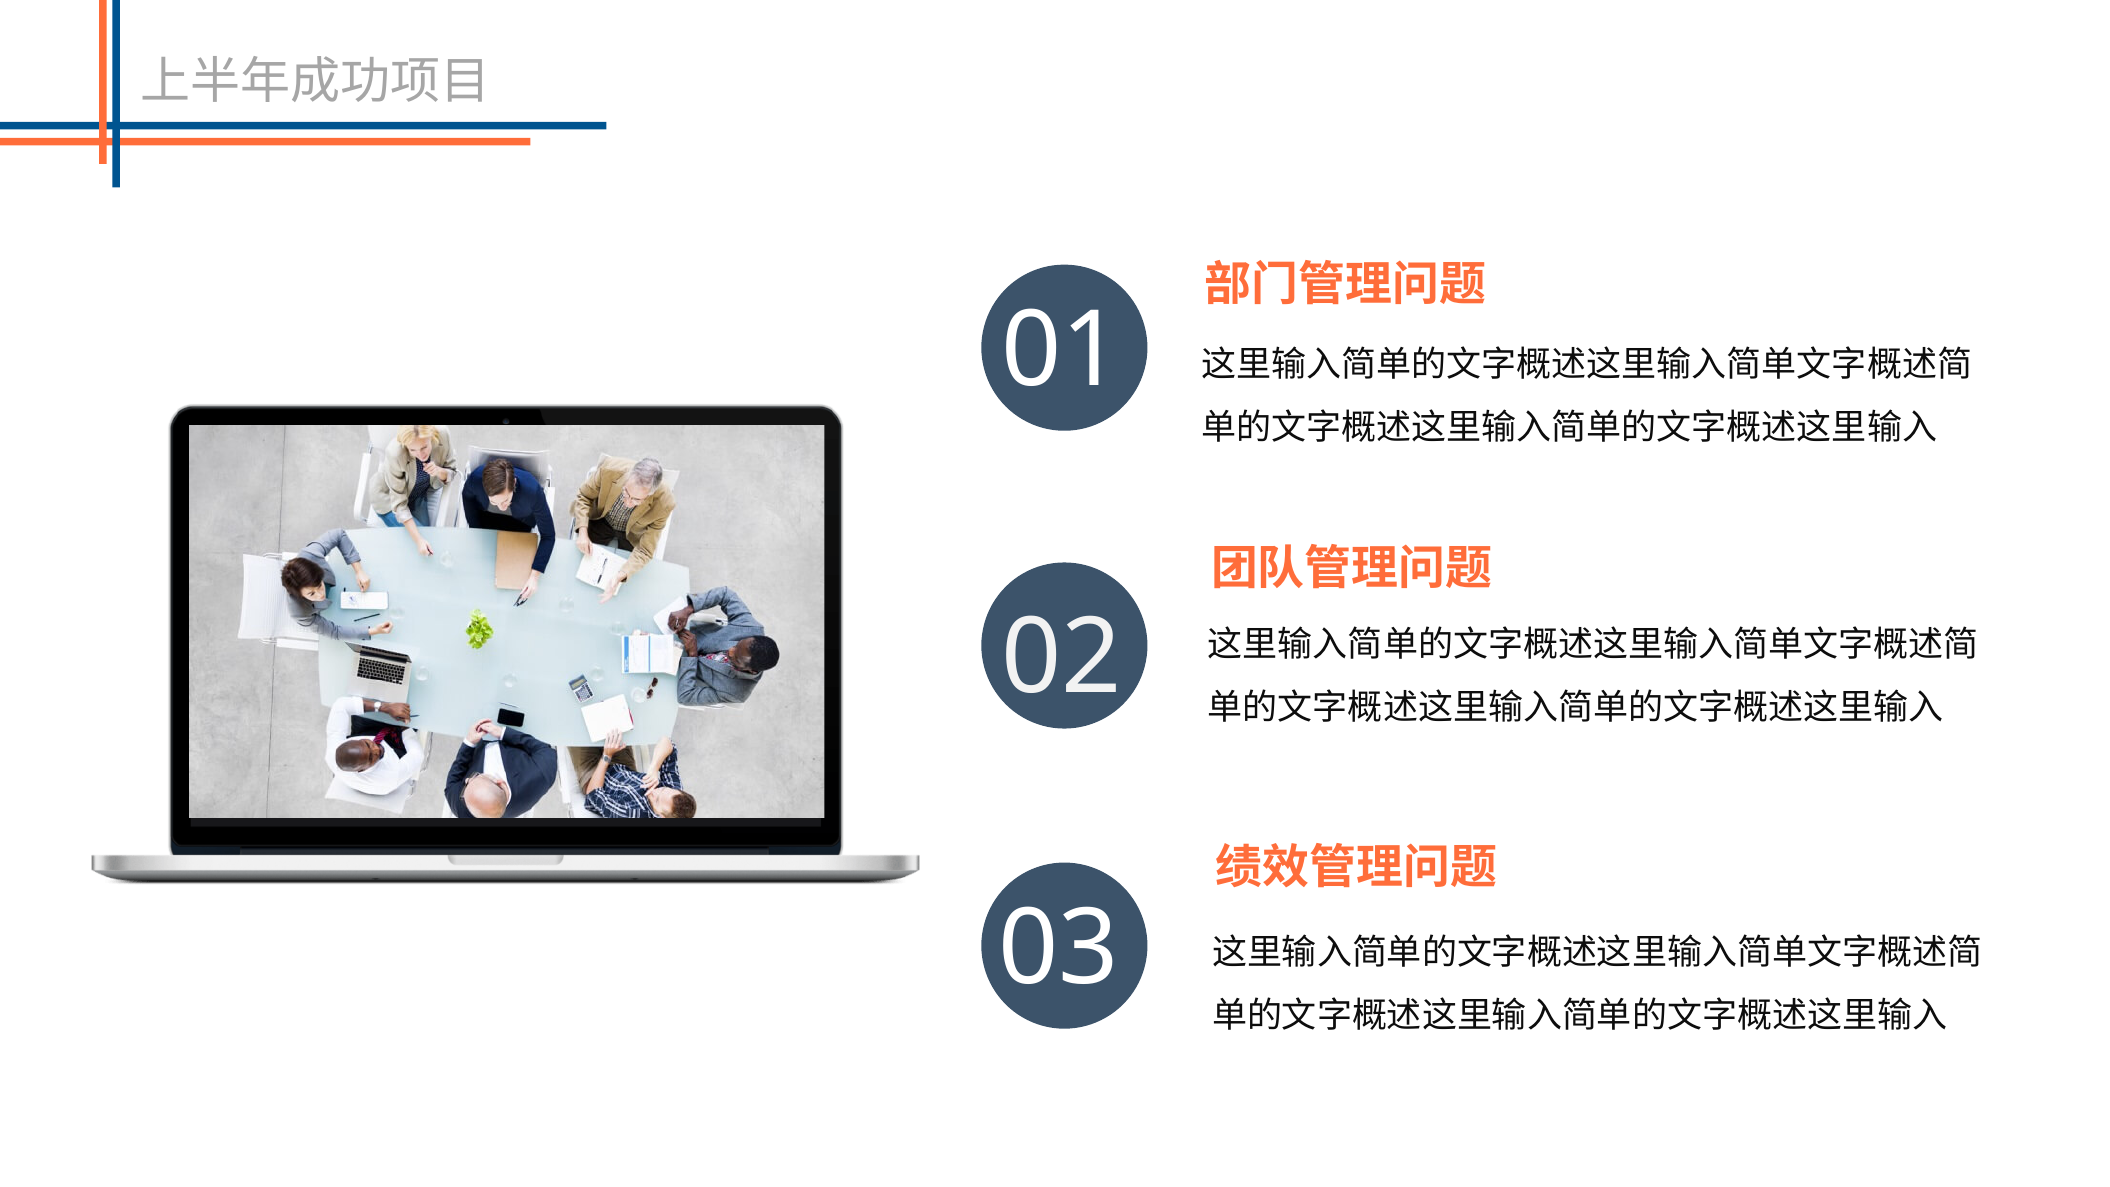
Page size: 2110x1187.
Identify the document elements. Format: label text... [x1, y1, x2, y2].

text_box 这里输入简单的文字概述这里输入简单文字概述简单的文字概述这里输入简单的文字概述这里输入 [1186, 312, 2005, 454]
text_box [981, 562, 1148, 729]
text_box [0, 0, 789, 188]
text_box 这里输入简单的文字概述这里输入简单文字概述简单的文字概述这里输入简单的文字概述这里输入 [1193, 593, 2012, 734]
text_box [981, 862, 1148, 1029]
text_box 团队管理问题 [1196, 530, 1663, 602]
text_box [981, 264, 1148, 431]
text_box 这里输入简单的文字概述这里输入简单文字概述简单的文字概述这里输入简单的文字概述这里输入 [1197, 901, 2016, 1043]
text_box 部门管理问题 [1190, 246, 1657, 318]
text_box 绩效管理问题 [1200, 829, 1667, 901]
picture [8, 353, 1002, 965]
